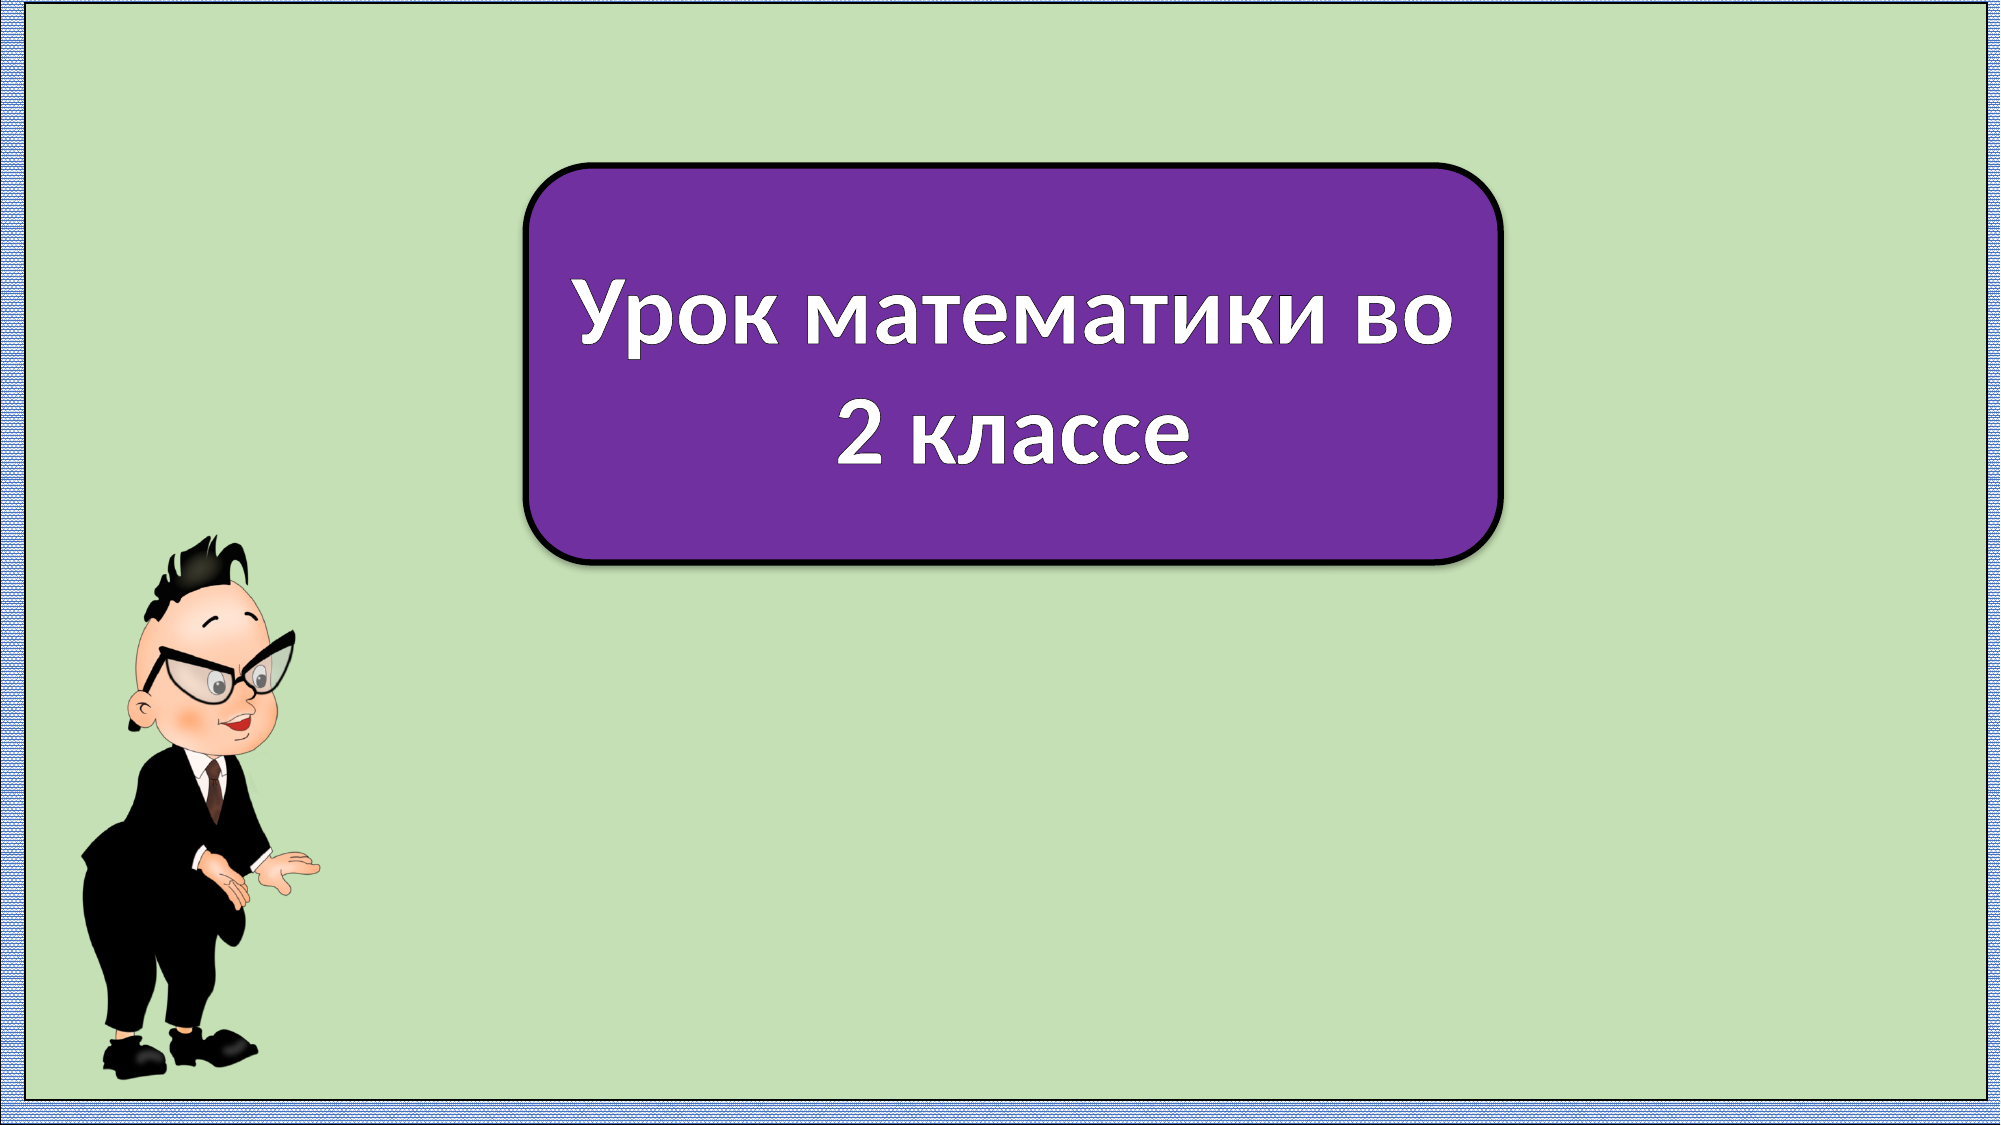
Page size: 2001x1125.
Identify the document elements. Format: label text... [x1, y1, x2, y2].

picture [40, 510, 356, 1083]
text_box Урок математики во 2 классе [524, 164, 1502, 564]
